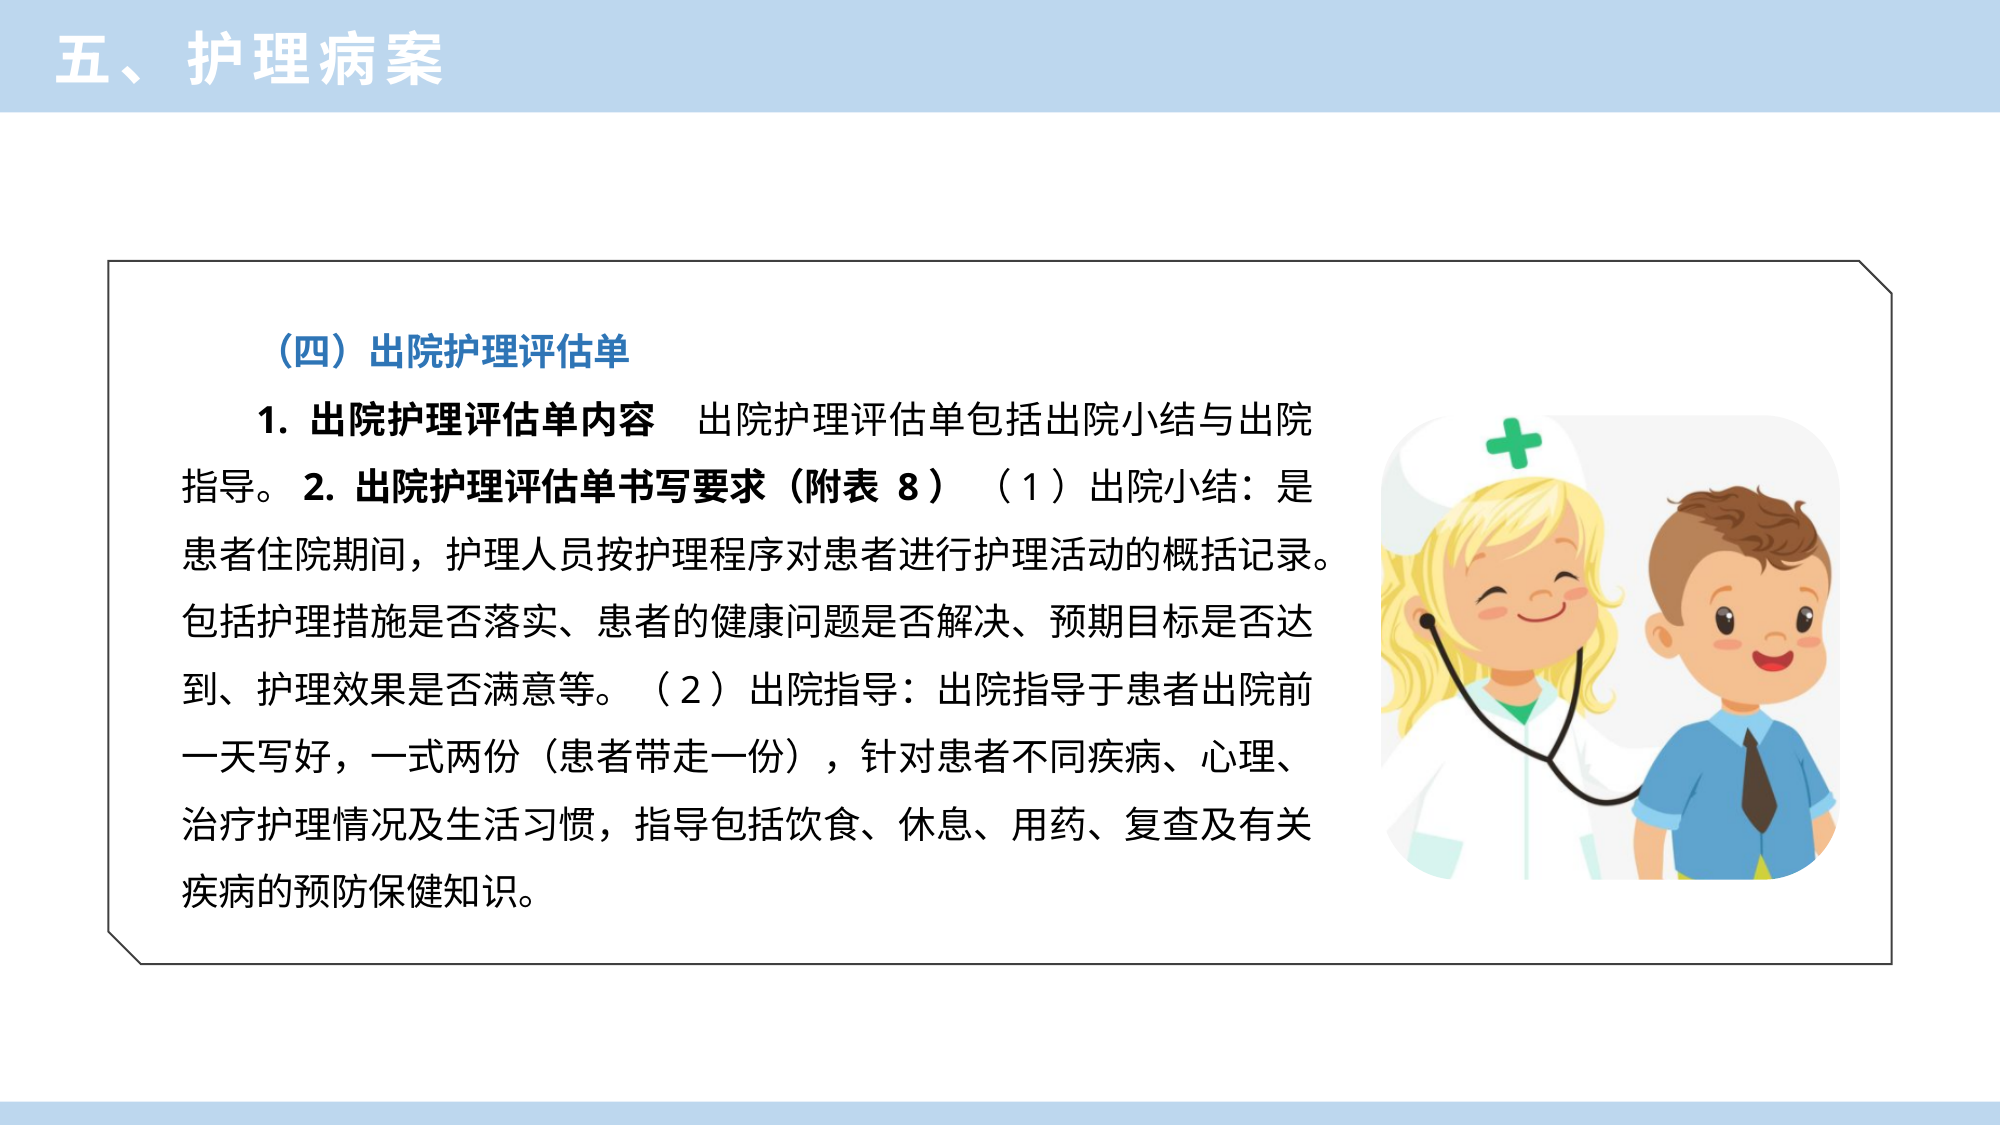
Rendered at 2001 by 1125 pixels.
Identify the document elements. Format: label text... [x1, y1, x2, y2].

text_box [107, 259, 1893, 966]
text_box （四）出院护理评估单 1. 出院护理评估单内容 出院护理评估单包括出院小结与出院指导。2. 出院护理评估单书写要求（附表 8） （1）出院小结：是患者住院期间，护理人员按护理程序对患者进行护理活动的概括记录。包括护理措施是否落实、患者的健康问题是否解决、预期目标是否达到、护理效果是否满意等。（2）出院指导：出院指导于患者出院前一天写好，一式两份（患者带走一份），针对患者不同疾病、心理、治疗护理情况及生活习惯，指导包括饮食、休息、用药、复查及有关疾病的预防保健知识。 [166, 298, 1329, 921]
picture [1381, 415, 1840, 880]
text_box 五、护理病案 [41, 16, 456, 98]
